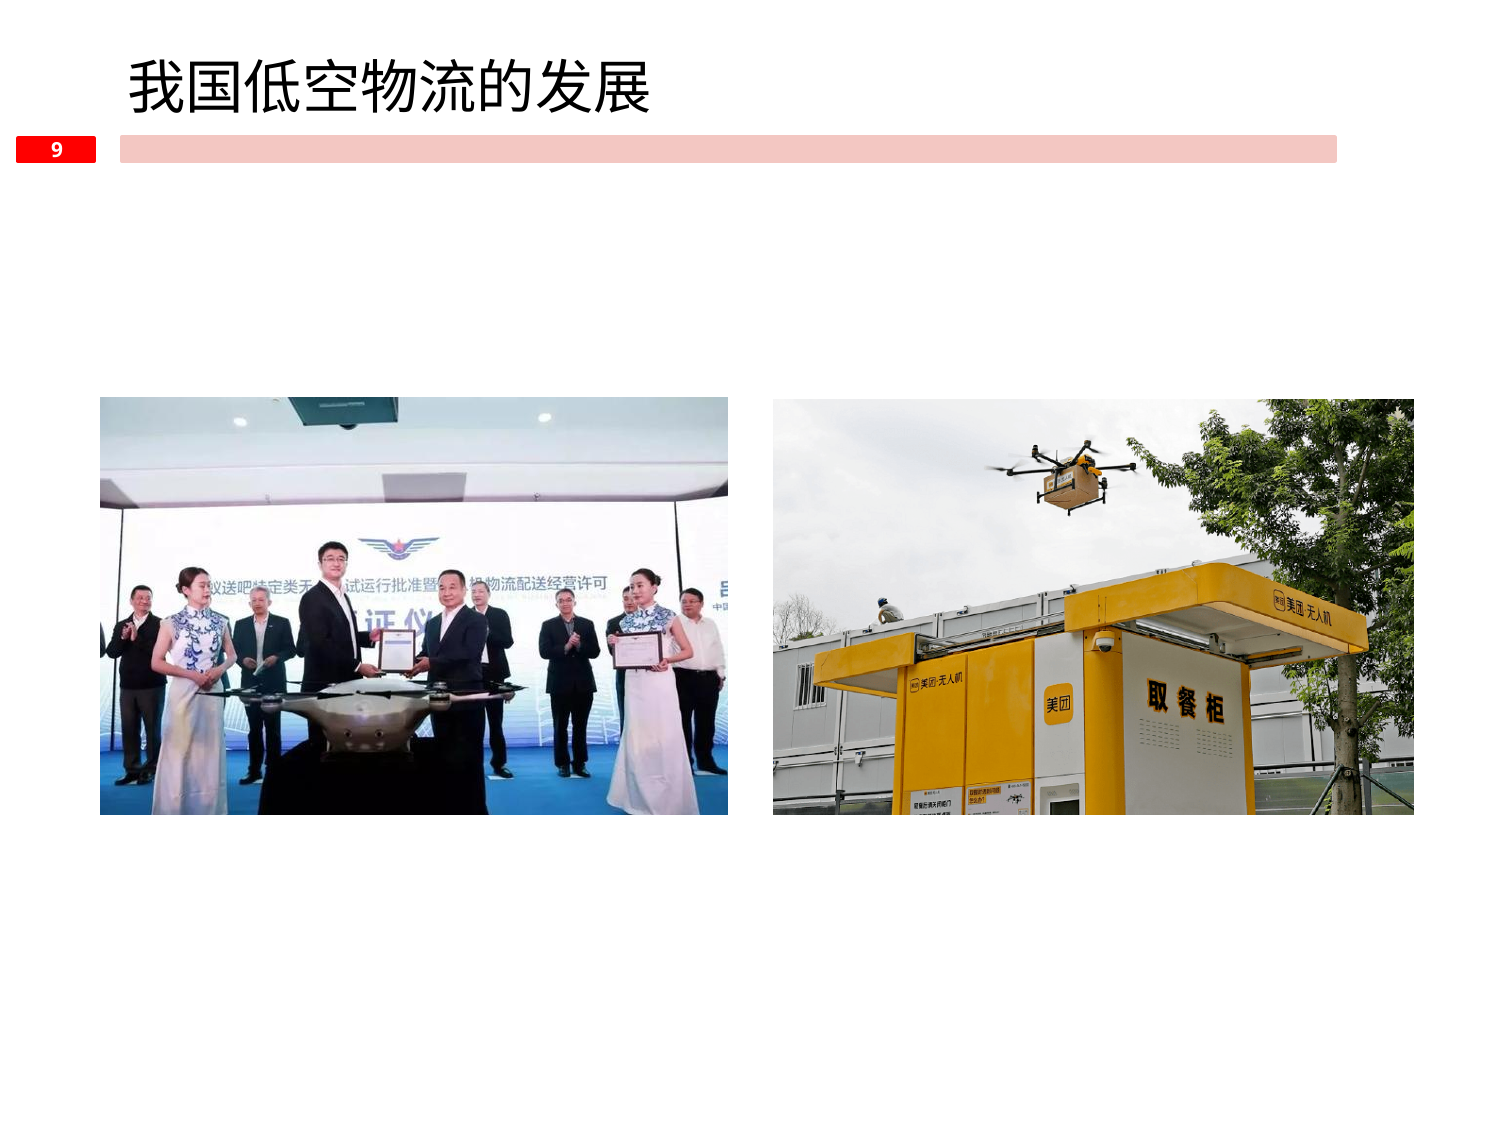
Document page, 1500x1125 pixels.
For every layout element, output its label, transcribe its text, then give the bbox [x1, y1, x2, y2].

picture [100, 396, 728, 815]
text_box 我国低空物流的发展 [112, 42, 667, 128]
text_box [17, 129, 97, 189]
picture [773, 399, 1414, 815]
